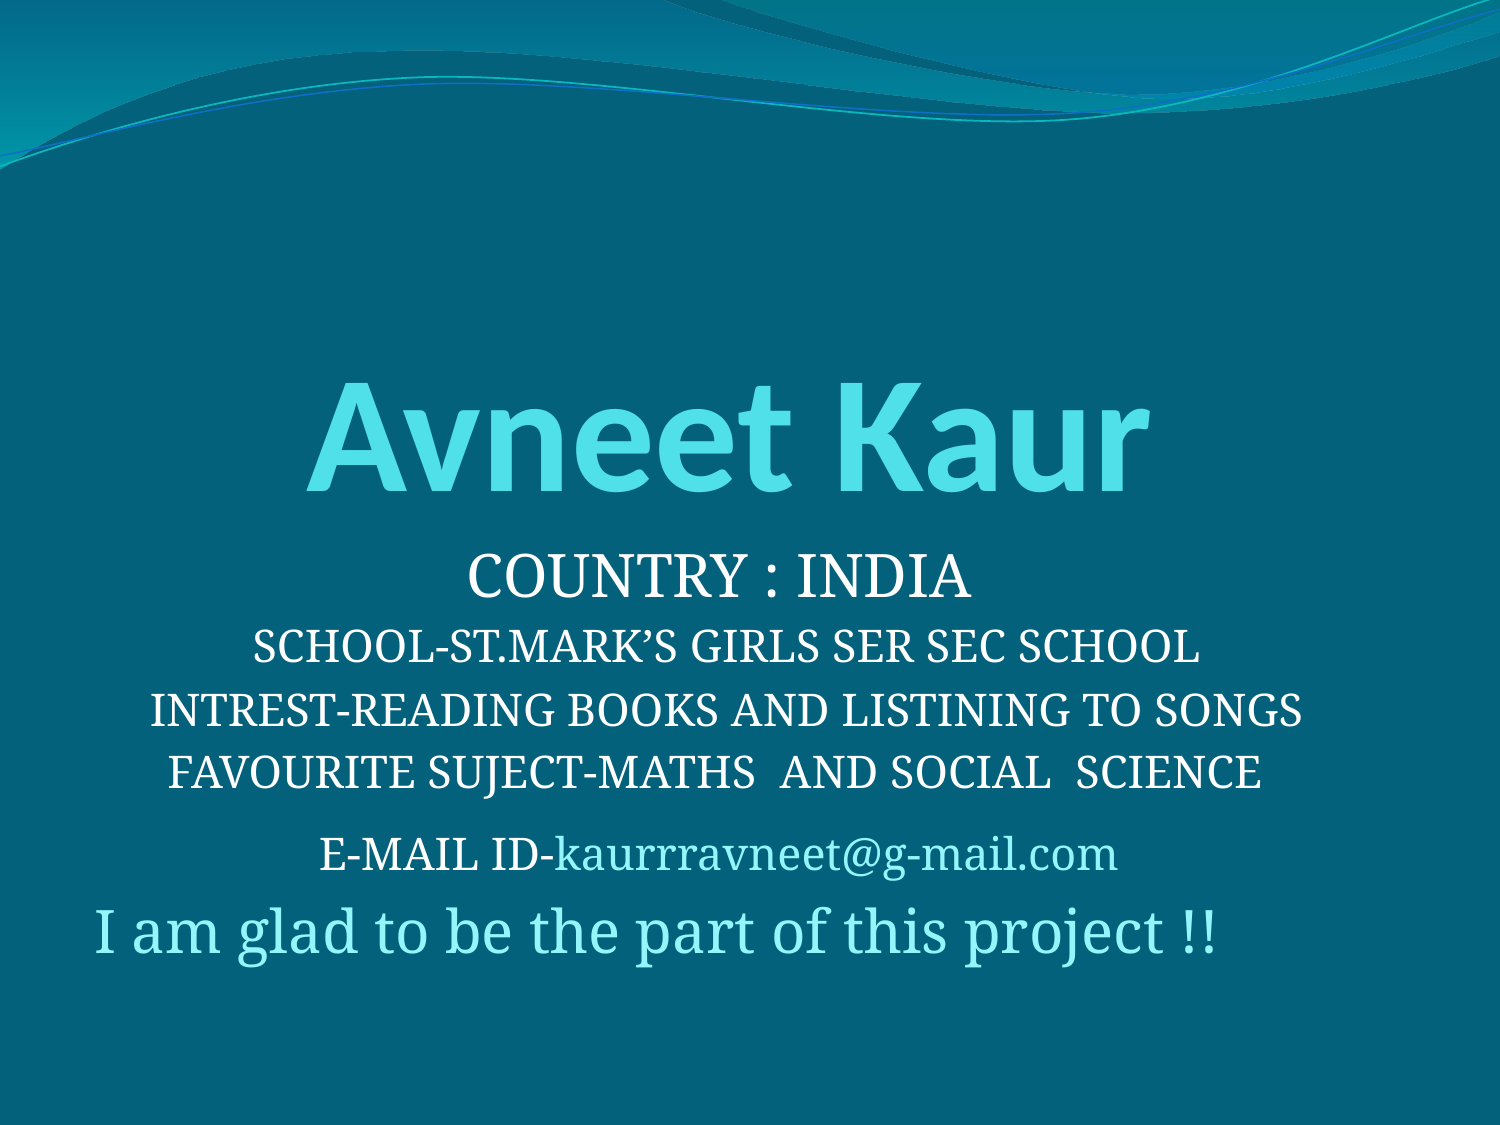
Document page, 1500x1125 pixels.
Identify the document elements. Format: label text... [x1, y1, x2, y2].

subtitle COUNTRY : INDIA SCHOOL-ST.MARK’S GIRLS SER SEC SCHOOL INTREST-READING BOOKS AND LISTINING TO SONGS FAVOURITE SUJECT-MATHS AND SOCIAL SCIENCE E-MAIL ID-kaurrravneet@g-mail.com I am glad to be the part of this project !! [87, 529, 1376, 1000]
title Avneet Kaur [87, 224, 1376, 525]
